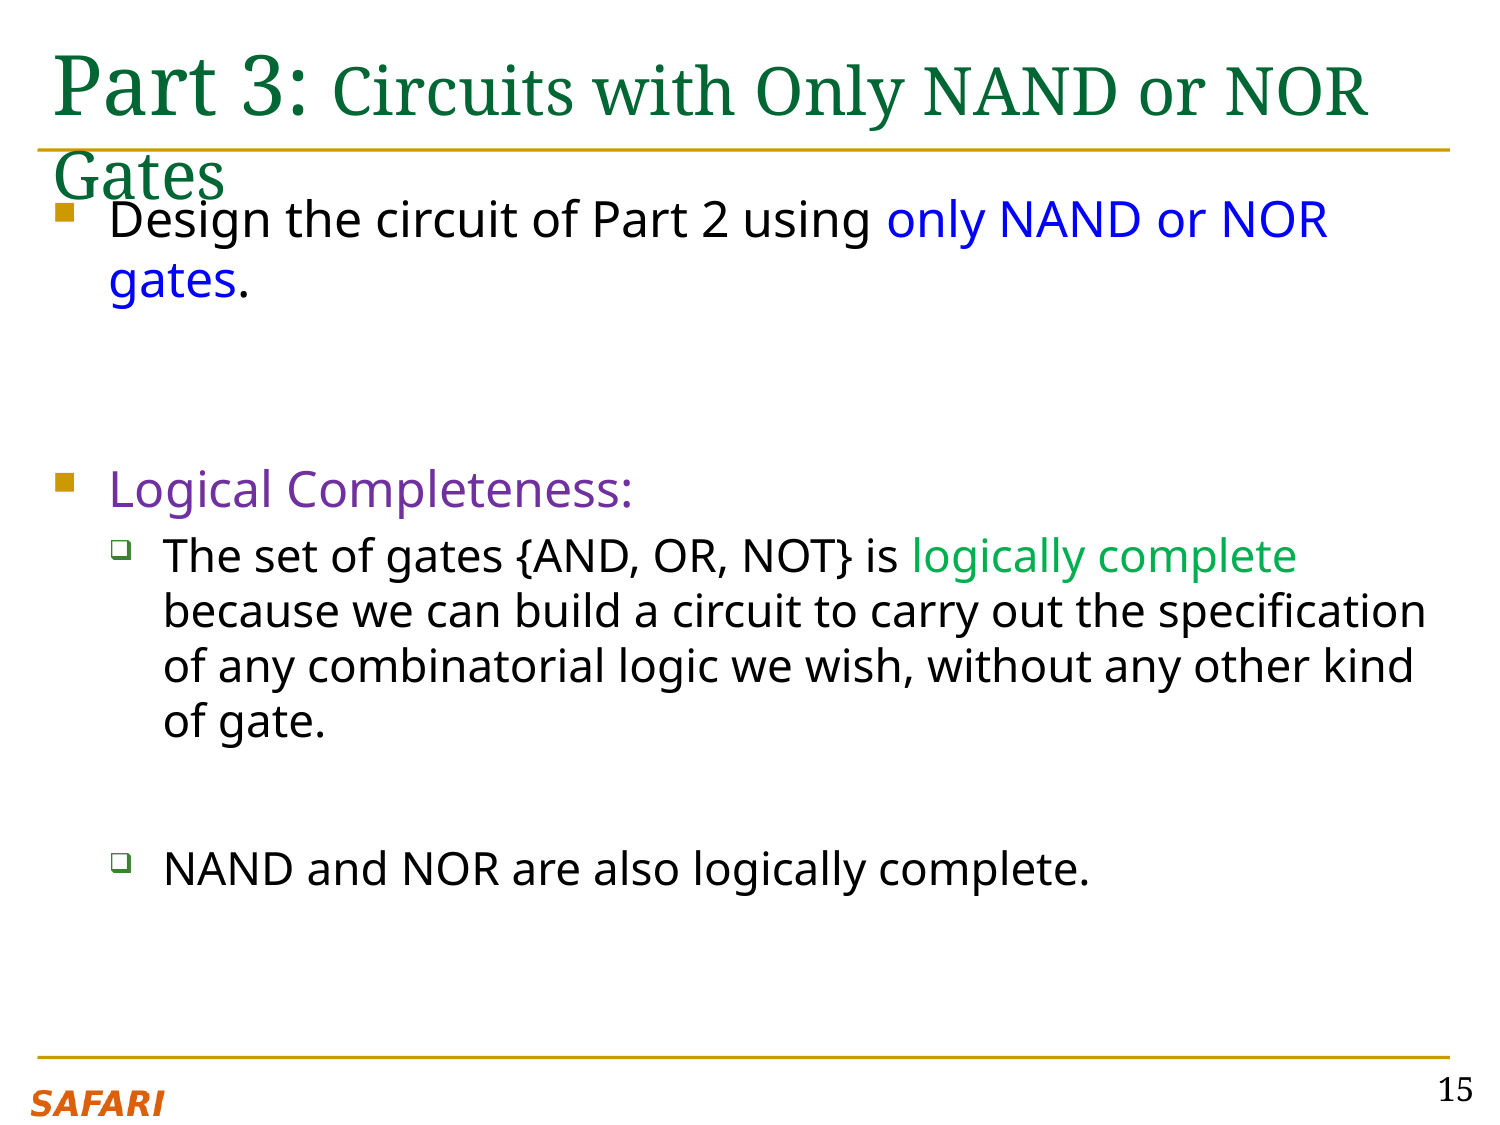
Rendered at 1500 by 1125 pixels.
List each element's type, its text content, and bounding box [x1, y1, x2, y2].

list Design the circuit of Part 2 using only NAND or NOR gates. Logical Completeness: The set of gates {AND, OR, NOT} is logically complete because we can build a circuit to carry out the specification of any combinatorial logic we wish, without any other kind of gate. NAND and NOR are also logically complete. [37, 179, 1450, 1025]
title Part 3: Circuits with Only NAND or NOR Gates [37, 24, 1450, 170]
picture [29, 1083, 169, 1124]
slide_number 15 [1139, 1045, 1490, 1121]
